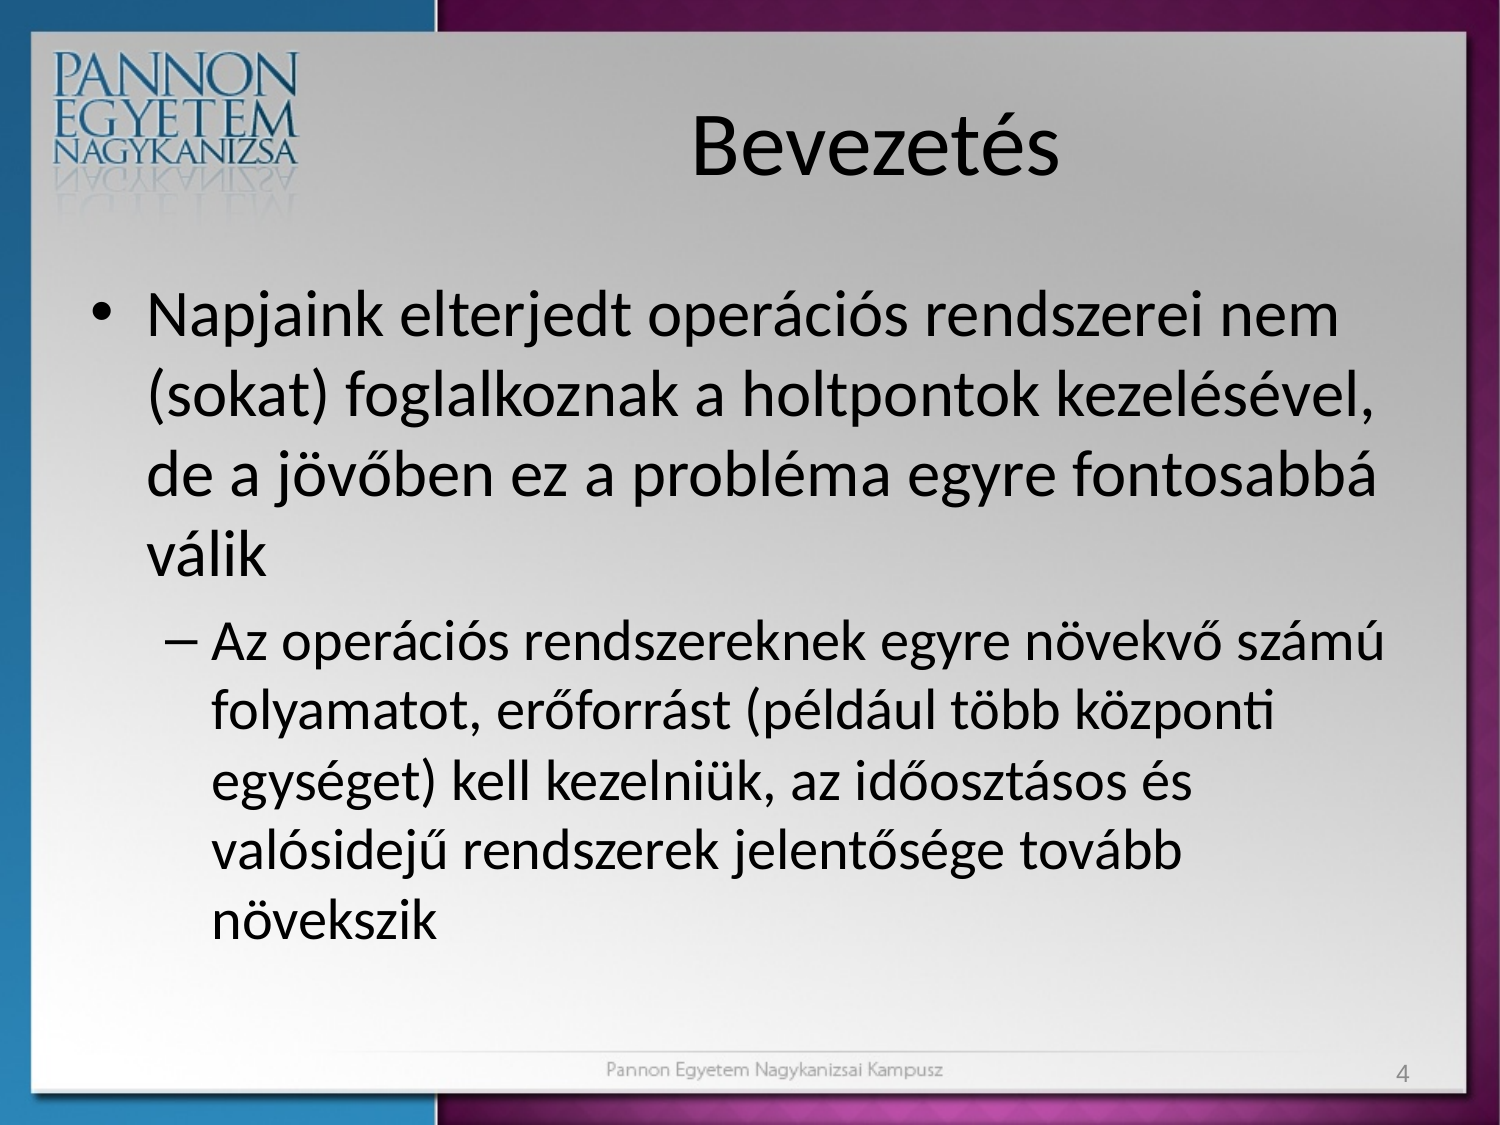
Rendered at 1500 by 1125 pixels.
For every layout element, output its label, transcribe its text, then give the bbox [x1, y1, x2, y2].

slide_number 4 [1074, 1042, 1425, 1103]
list Napjaink elterjedt operációs rendszerei nem (sokat) foglalkoznak a holtpontok kezelésével, de a jövőben ez a probléma egyre fontosabbá válik Az operációs rendszereknek egyre növekvő számú folyamatot, erőforrást (például több központi egységet) kell kezelniük, az időosztásos és valósidejű rendszerek jelentősége tovább növekszik [75, 262, 1425, 1075]
title Bevezetés [328, 45, 1425, 233]
picture [0, 0, 1500, 1125]
